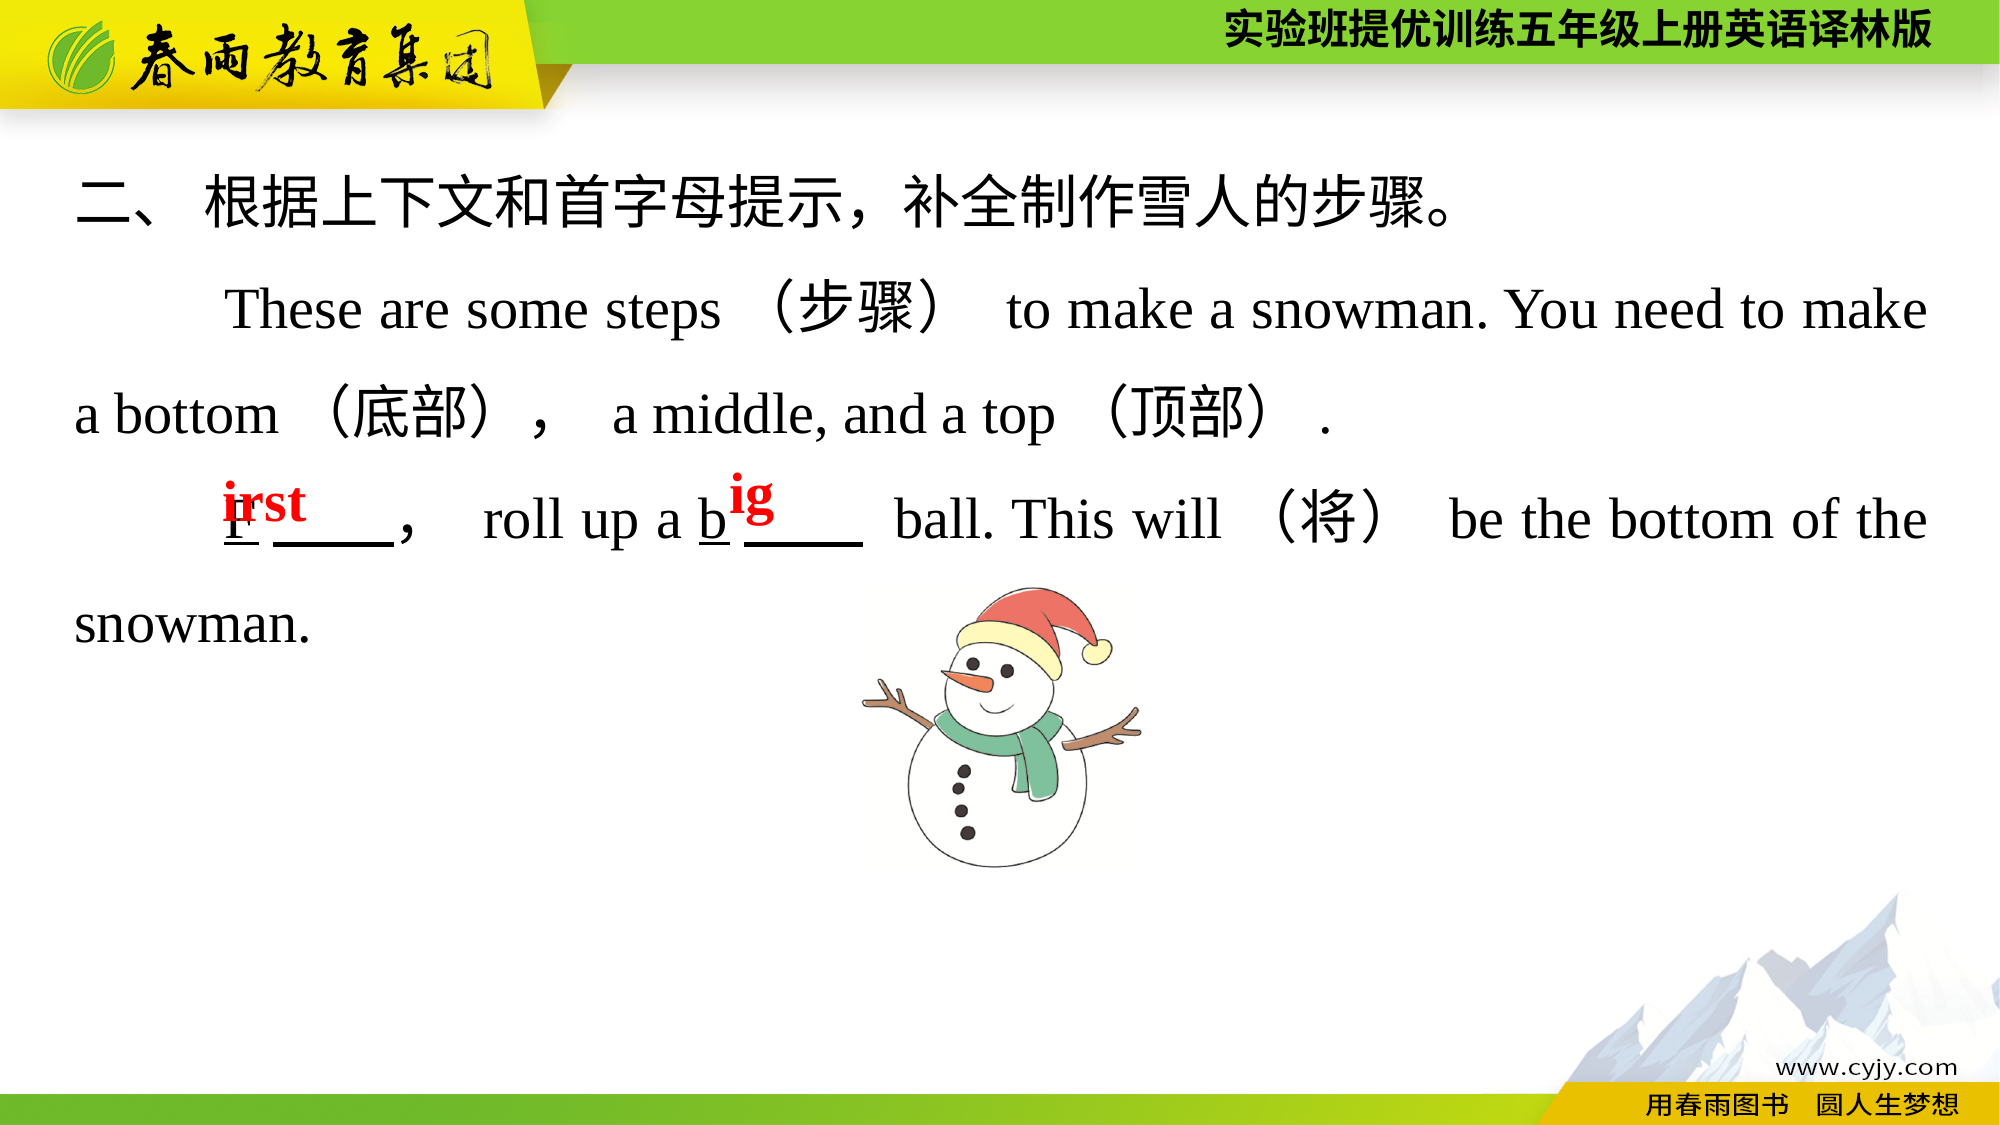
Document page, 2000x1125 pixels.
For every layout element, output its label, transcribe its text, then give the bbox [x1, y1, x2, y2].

list 二、 根据上下文和首字母提示，补全制作雪人的步骤。 These are some steps（步骤） to make a snowman. You need to make a bottom（底部）， a middle, and a top（顶部）. F ， roll up a b ball. This will（将） be the bottom of the snowman. [59, 122, 1944, 668]
text_box irst [207, 456, 322, 541]
picture [0, 0, 2000, 1125]
text_box ig [714, 447, 790, 533]
